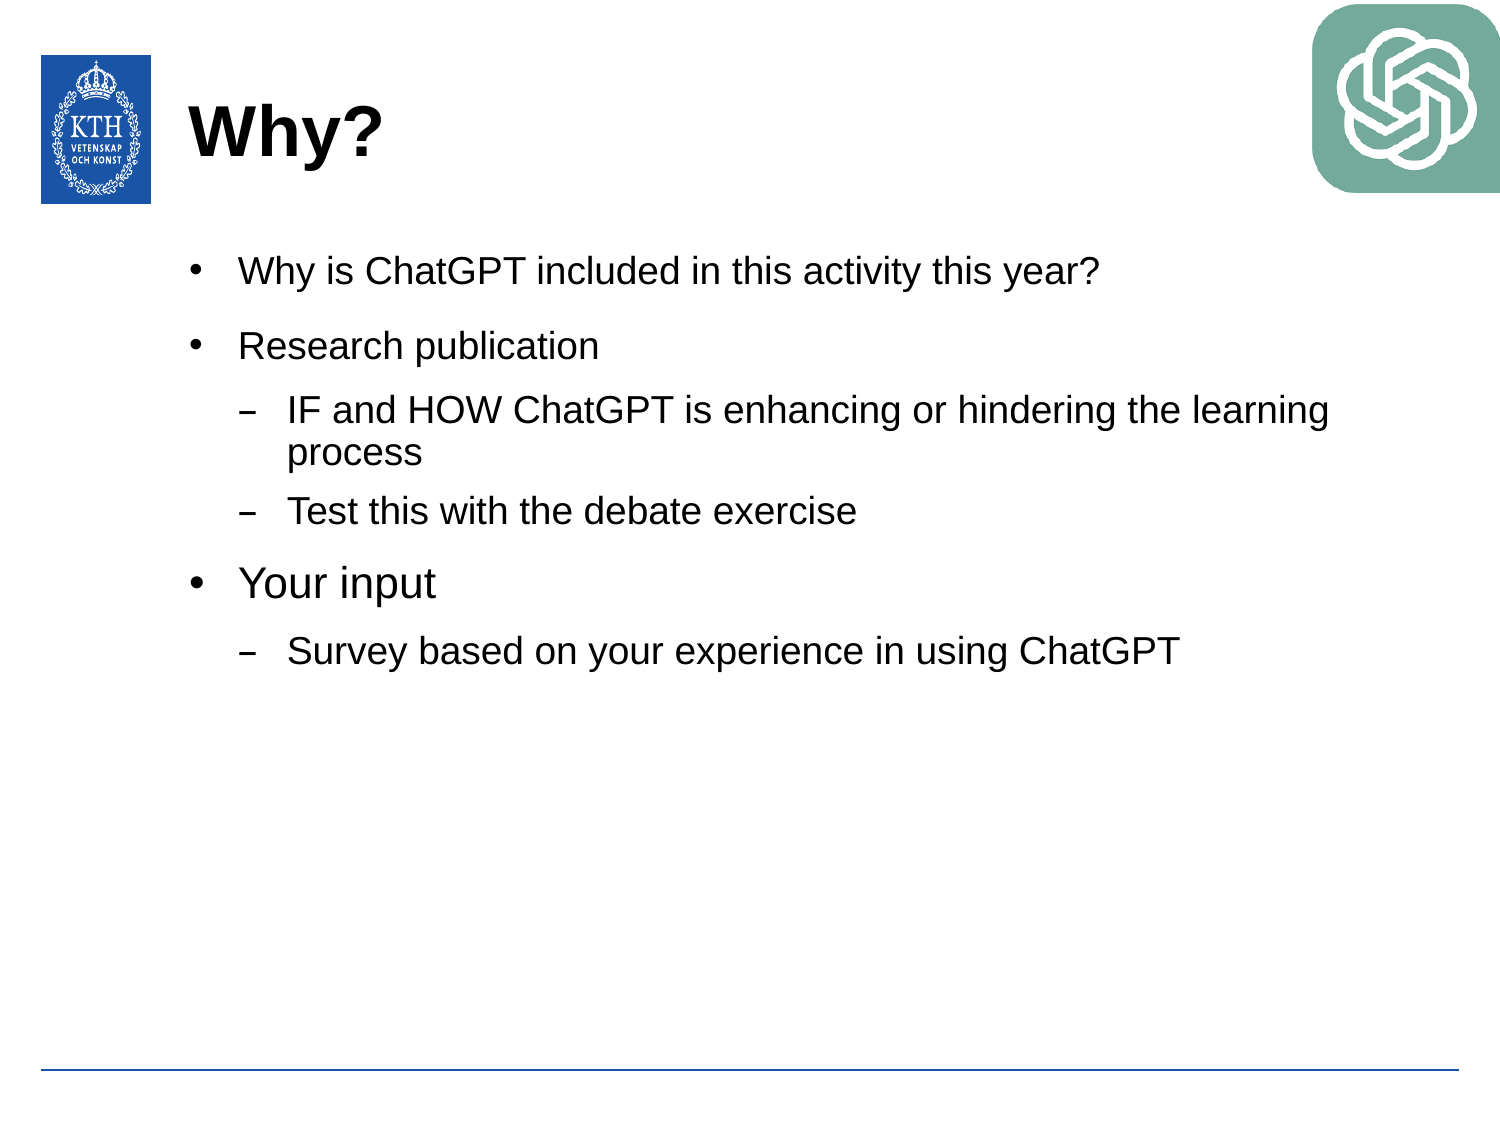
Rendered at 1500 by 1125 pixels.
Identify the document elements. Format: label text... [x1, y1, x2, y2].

title Why? [173, 55, 1413, 203]
list Why is ChatGPT included in this activity this year? Research publication IF and HOW ChatGPT is enhancing or hindering the learning process Test this with the debate exercise Your input Survey based on your experience in using ChatGPT [174, 243, 1415, 1034]
picture [1312, 4, 1500, 193]
